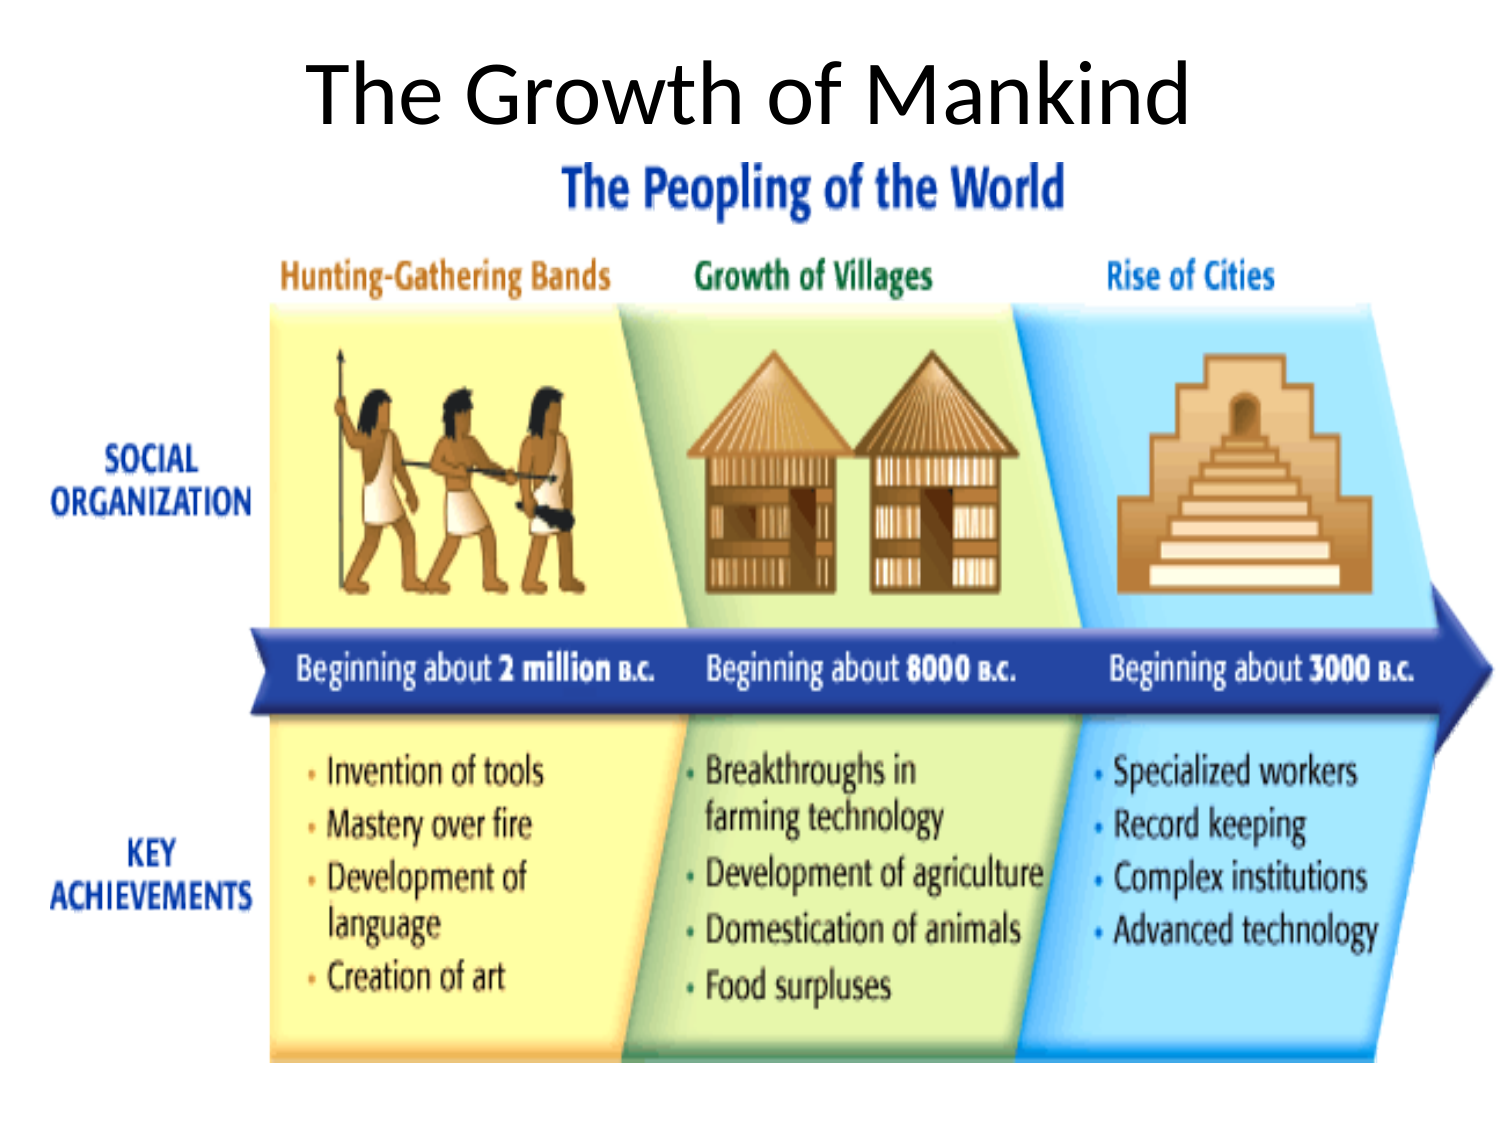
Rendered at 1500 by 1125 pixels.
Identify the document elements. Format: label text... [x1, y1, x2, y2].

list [49, 162, 1500, 1063]
title The Growth of Mankind [75, 12, 1425, 161]
